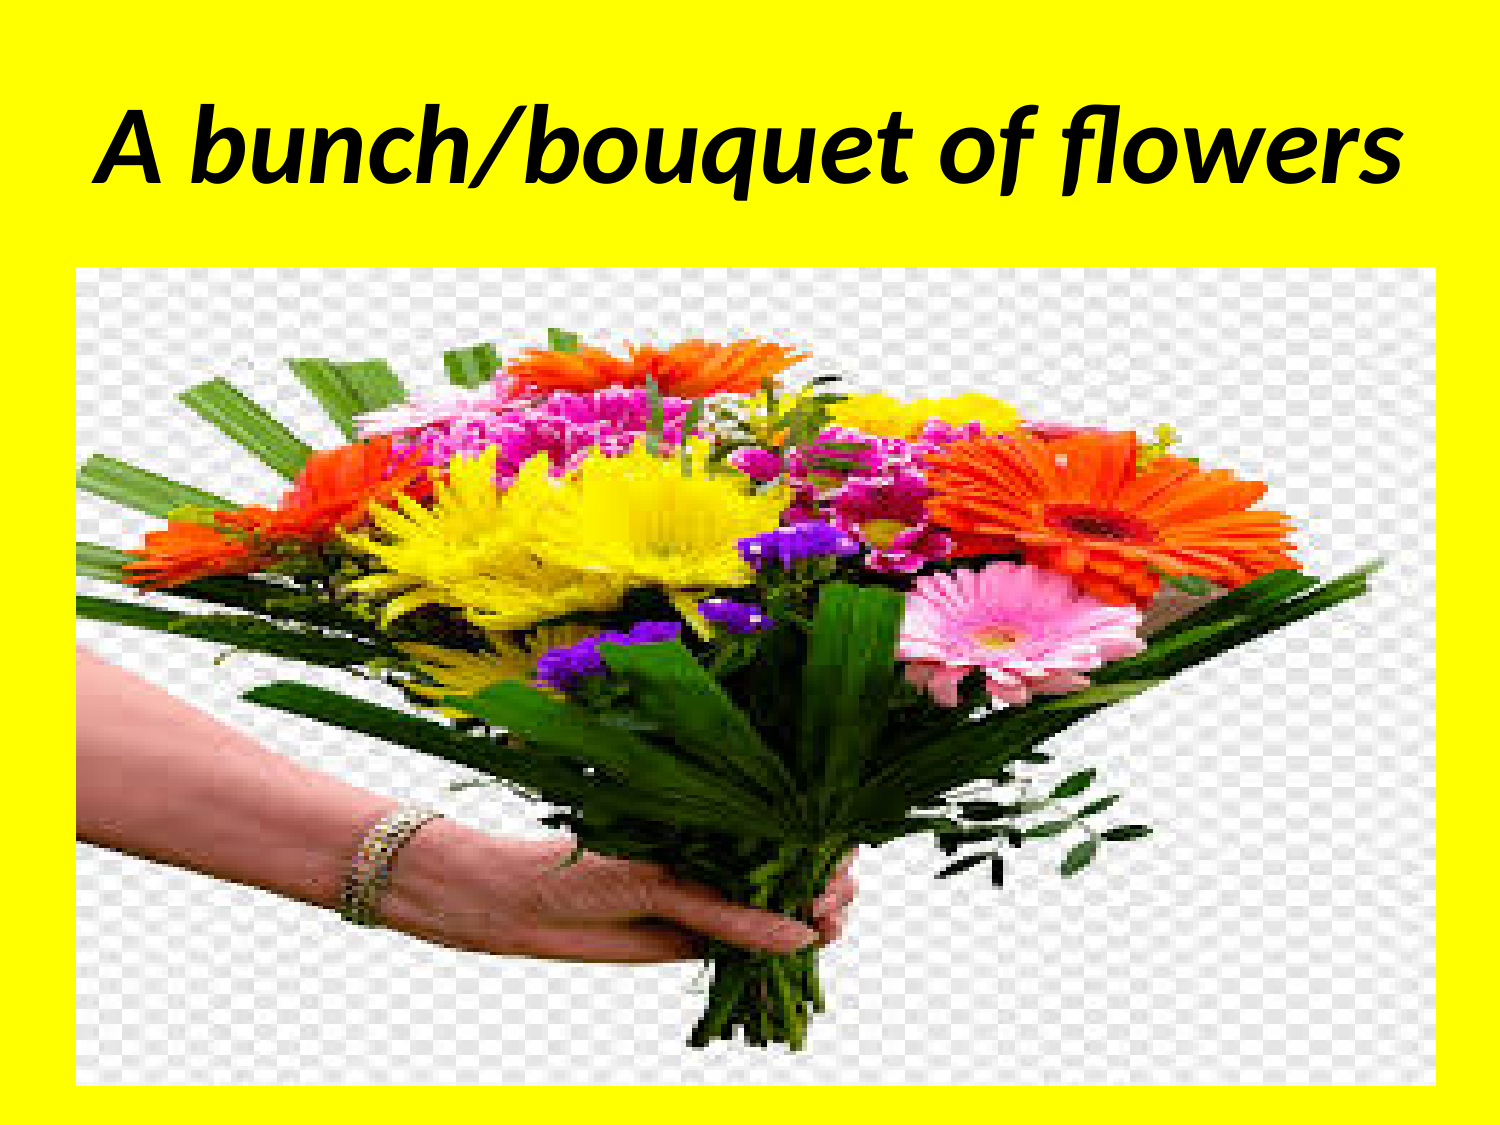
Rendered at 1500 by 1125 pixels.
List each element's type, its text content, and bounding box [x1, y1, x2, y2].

title A bunch/bouquet of flowers [75, 45, 1425, 233]
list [76, 266, 1436, 1086]
